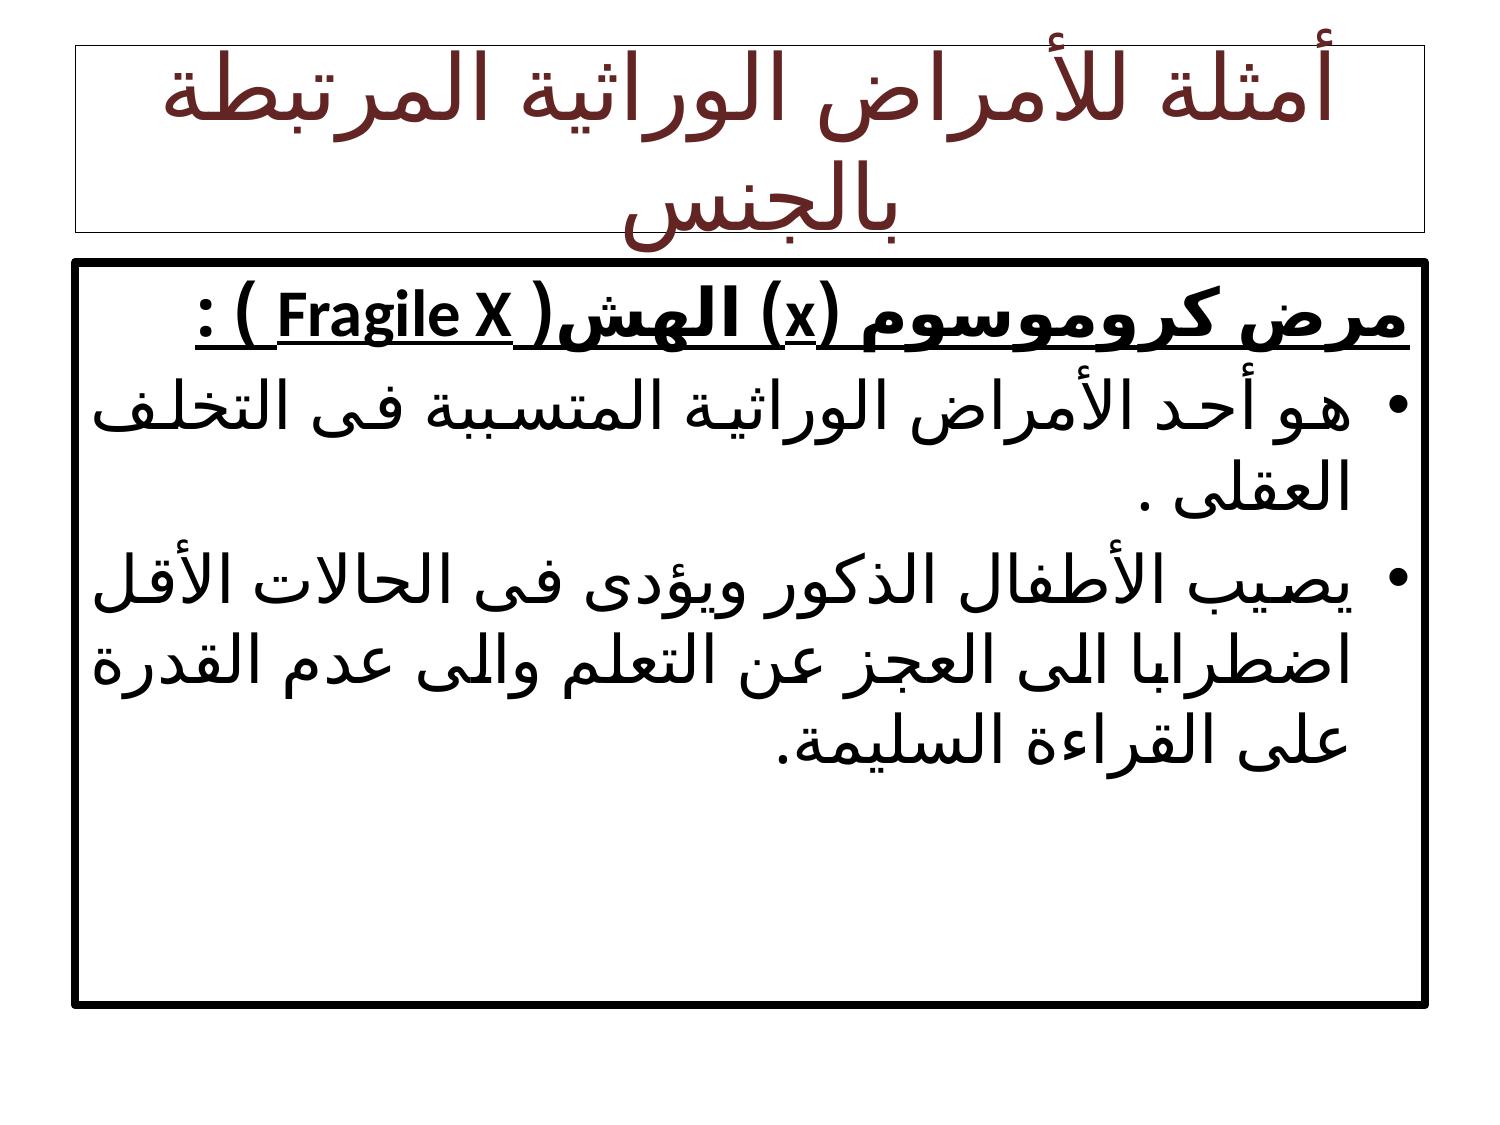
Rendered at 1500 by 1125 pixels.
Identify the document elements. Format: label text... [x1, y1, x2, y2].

list مرض كروموسوم (x) الهش( Fragile X ) : هو أحد الأمراض الوراثية المتسببة فى التخلف العقلى . يصيب الأطفال الذكور ويؤدى فى الحالات الأقل اضطرابا الى العجز عن التعلم والى عدم القدرة على القراءة السليمة. [75, 262, 1425, 1005]
title أمثلة للأمراض الوراثية المرتبطة بالجنس [75, 45, 1425, 233]
